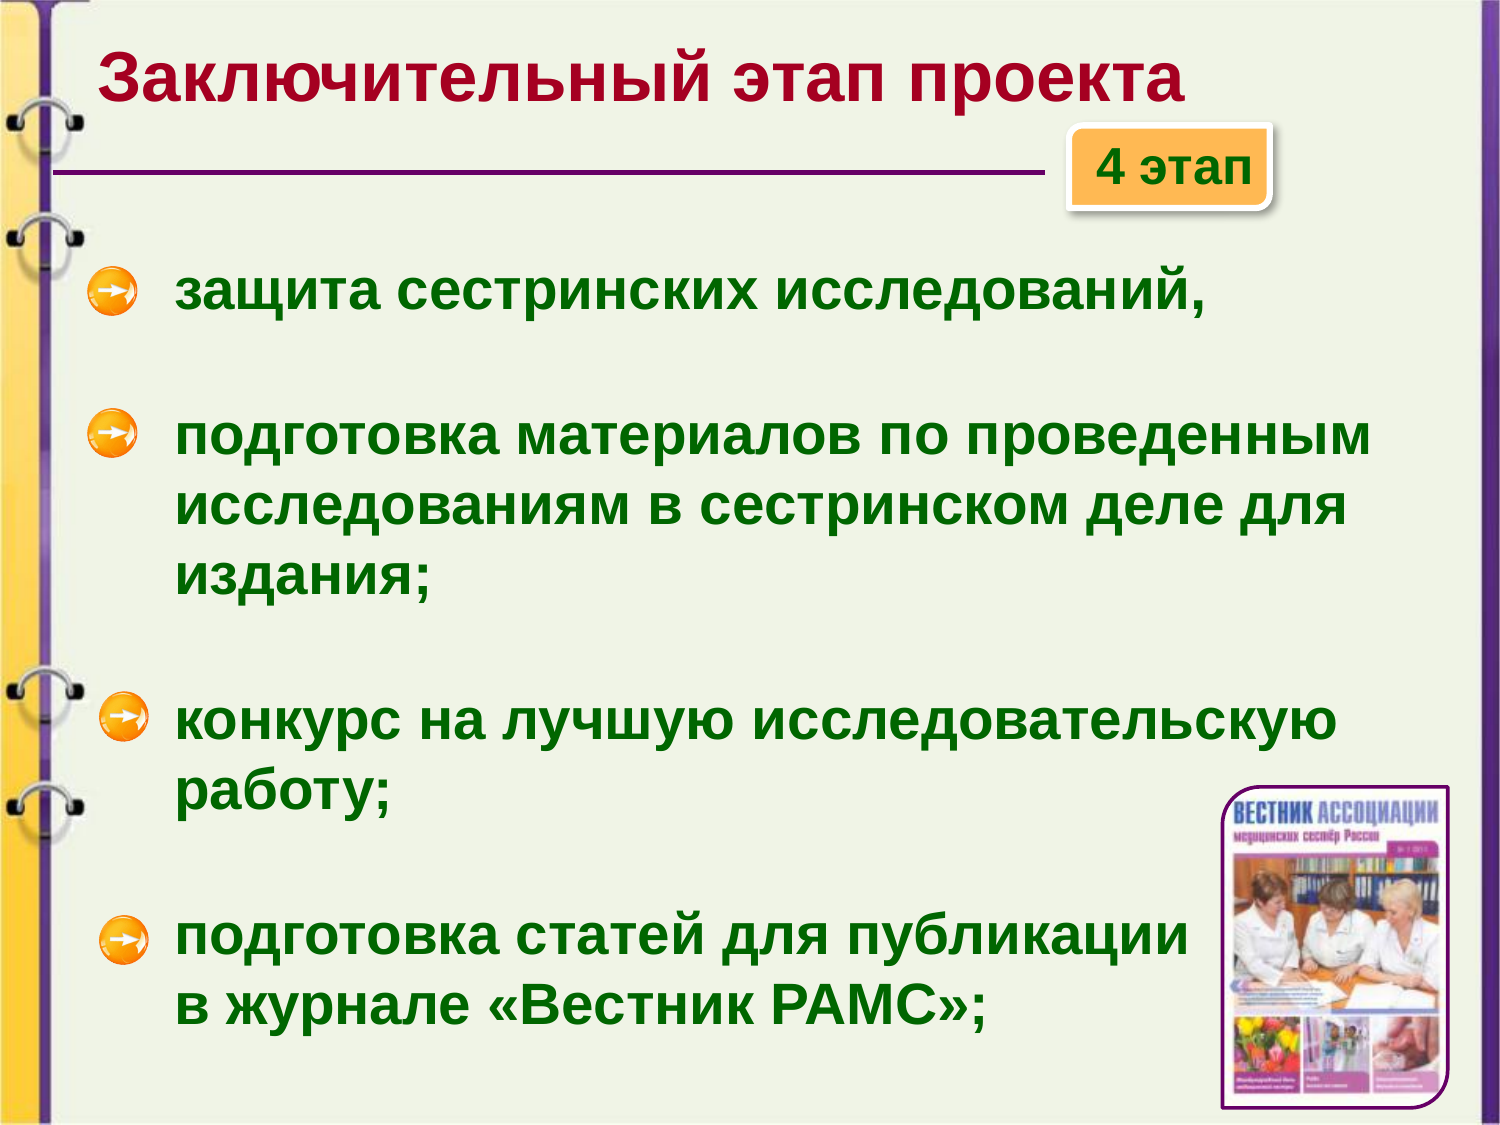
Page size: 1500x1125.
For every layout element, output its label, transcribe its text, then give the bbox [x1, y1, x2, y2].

text_box защита сестринских исследований, подготовка материалов по проведенным исследованиям в сестринском деле для издания; конкурс на лучшую исследовательскую работу; подготовка статей для публикации в журнале «Вестник РАМС»; [159, 243, 1435, 1044]
text_box 4 этап [1081, 125, 1269, 203]
picture [0, 0, 1500, 1125]
text_box Заключительный этап проекта [82, 33, 1400, 125]
text_box [1065, 122, 1273, 212]
